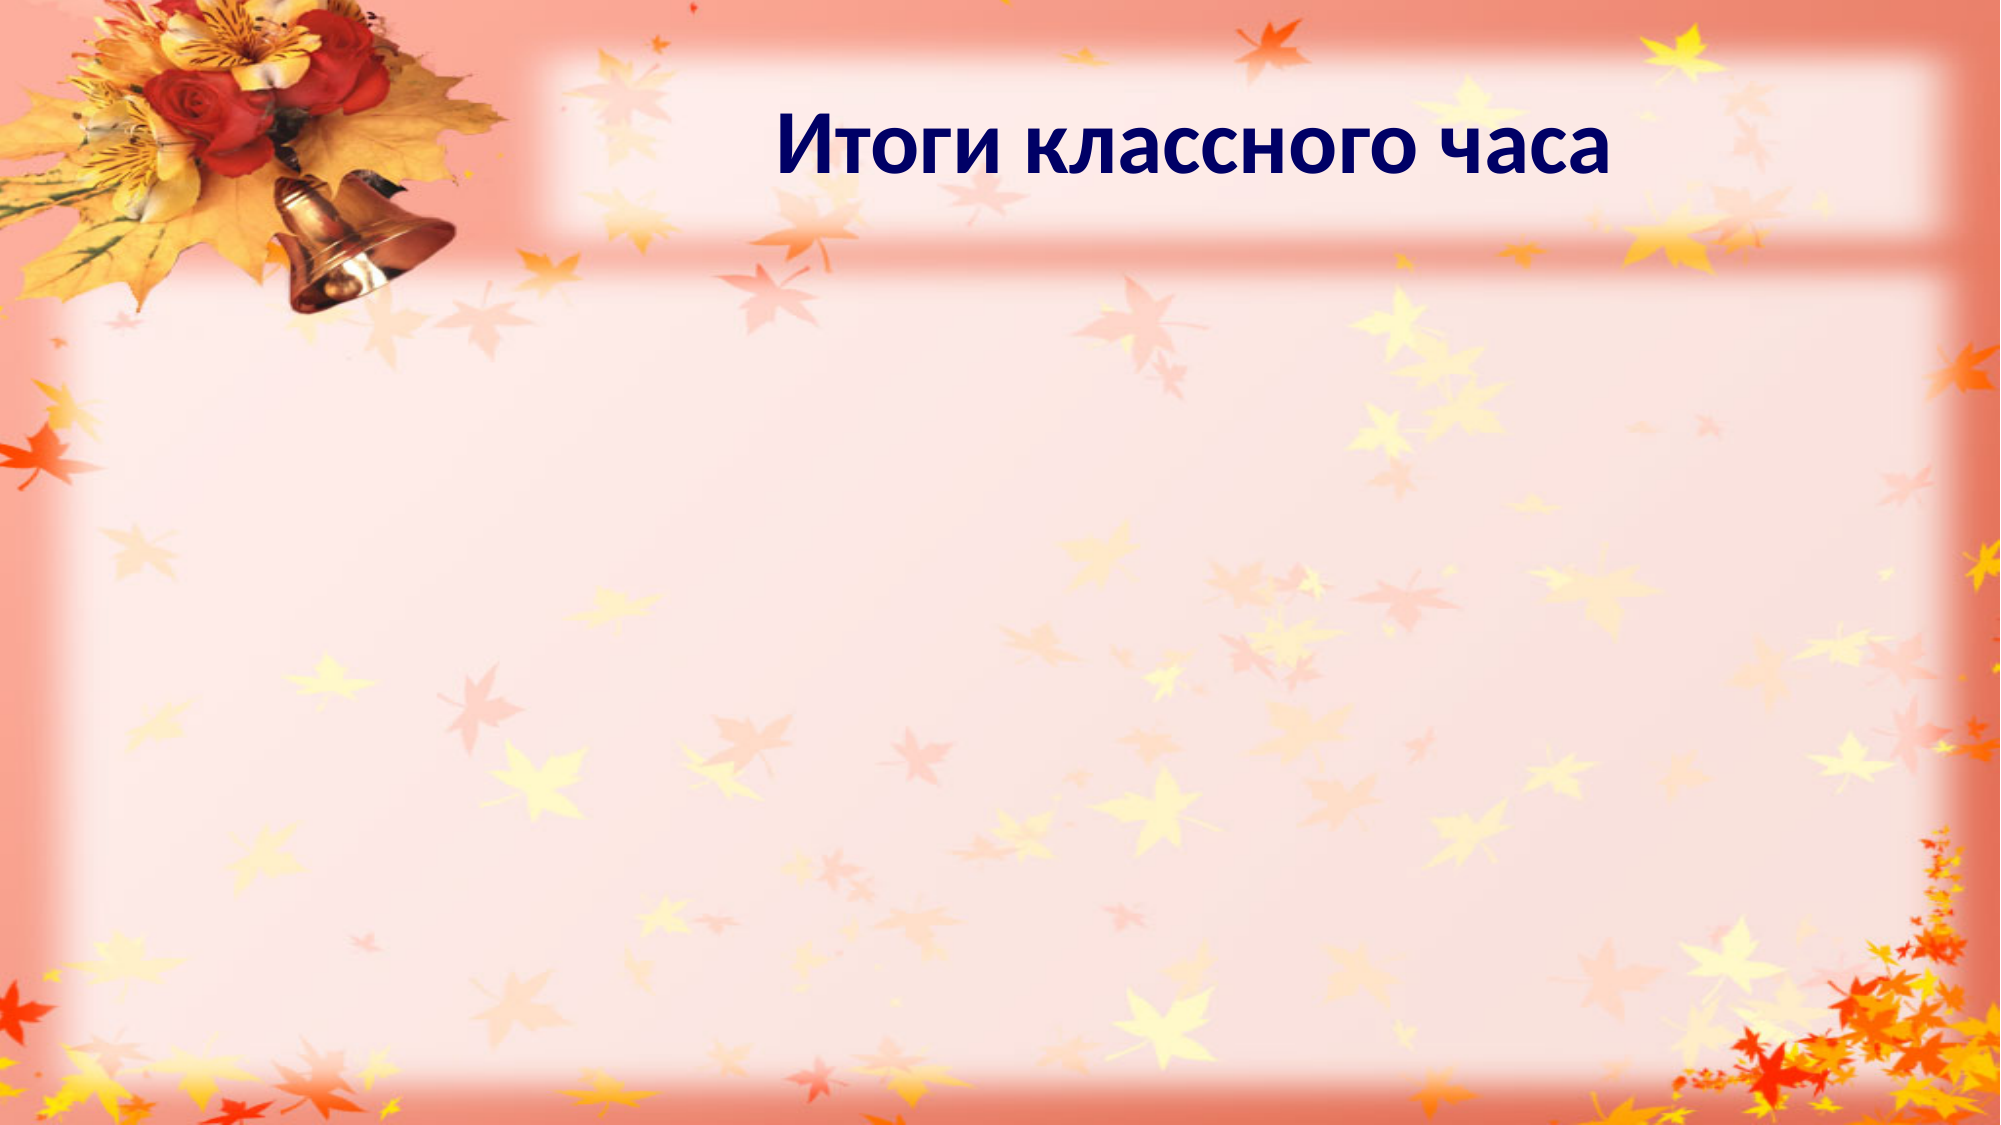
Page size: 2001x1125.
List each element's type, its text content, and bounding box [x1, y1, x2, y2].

title Итоги классного часа [692, 42, 1698, 231]
picture [0, 0, 2000, 1125]
